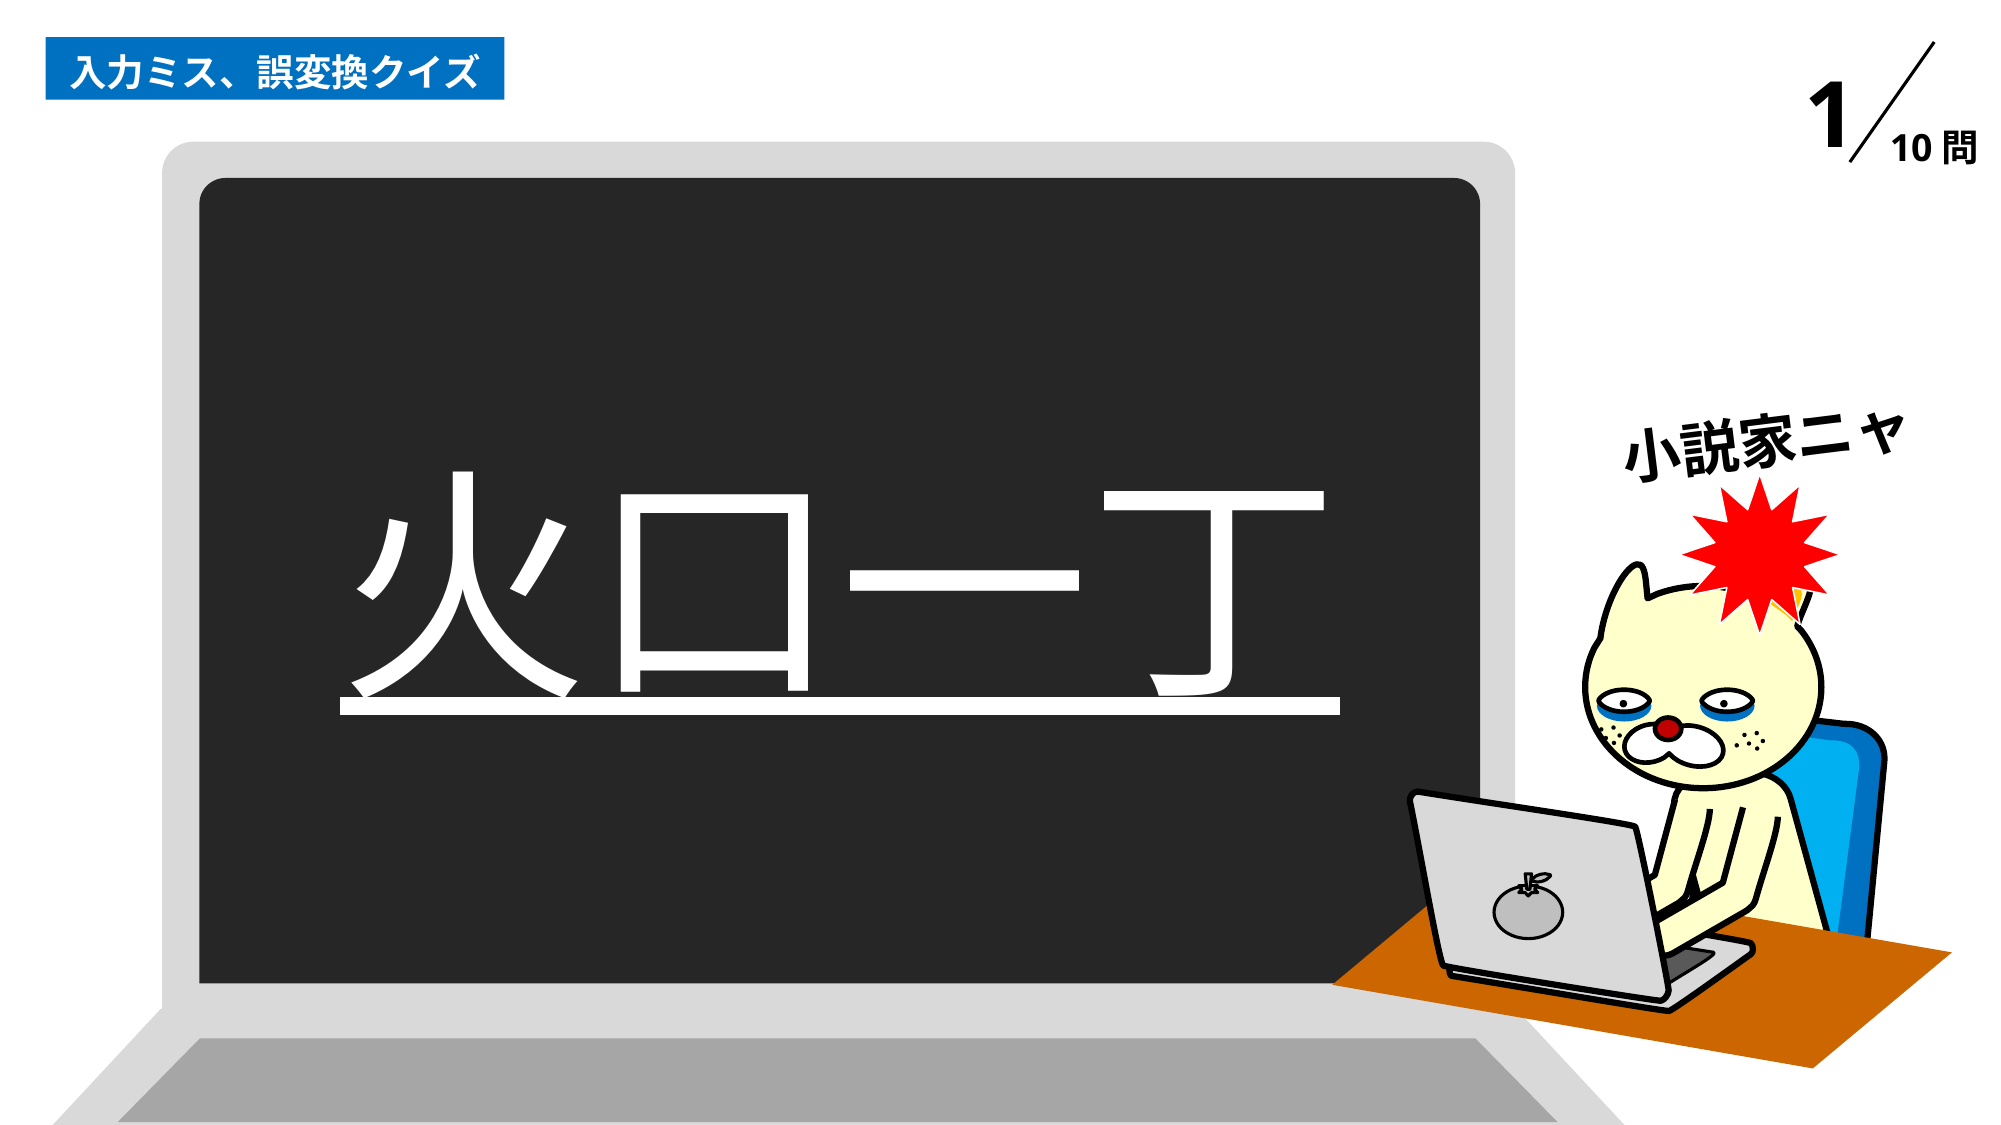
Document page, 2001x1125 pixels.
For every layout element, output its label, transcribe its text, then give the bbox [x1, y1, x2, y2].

text_box [1766, 737, 1860, 932]
text_box [1700, 701, 1755, 722]
text_box [117, 1038, 1558, 1123]
text_box [1625, 723, 1724, 767]
text_box [1598, 689, 1650, 712]
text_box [1849, 41, 1935, 163]
text_box 1 [1789, 48, 1872, 173]
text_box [1395, 810, 1683, 982]
text_box [1678, 483, 1841, 636]
text_box [1793, 588, 1802, 609]
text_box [1598, 725, 1623, 746]
text_box [1471, 917, 1952, 1069]
text_box [1619, 699, 1628, 708]
text_box 火口一丁 [324, 421, 1355, 737]
text_box [52, 1008, 1625, 1125]
text_box [199, 177, 1481, 984]
text_box [1701, 689, 1753, 712]
text_box [1720, 699, 1728, 708]
text_box [1332, 936, 1449, 1006]
text_box [1807, 720, 1885, 937]
text_box [1672, 799, 1710, 891]
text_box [1734, 730, 1766, 751]
text_box [1674, 774, 1827, 930]
text_box 小説家ニャ [1602, 377, 1932, 502]
text_box 入力ミス、誤変換クイズ [45, 37, 505, 100]
text_box 10問 [1875, 116, 1995, 177]
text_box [1452, 917, 1750, 1001]
text_box [1654, 717, 1682, 740]
text_box [1692, 885, 1698, 899]
text_box [1596, 701, 1652, 722]
text_box [1585, 564, 1822, 789]
text_box [1771, 601, 1793, 622]
text_box [1688, 807, 1778, 916]
text_box [162, 141, 1516, 1008]
